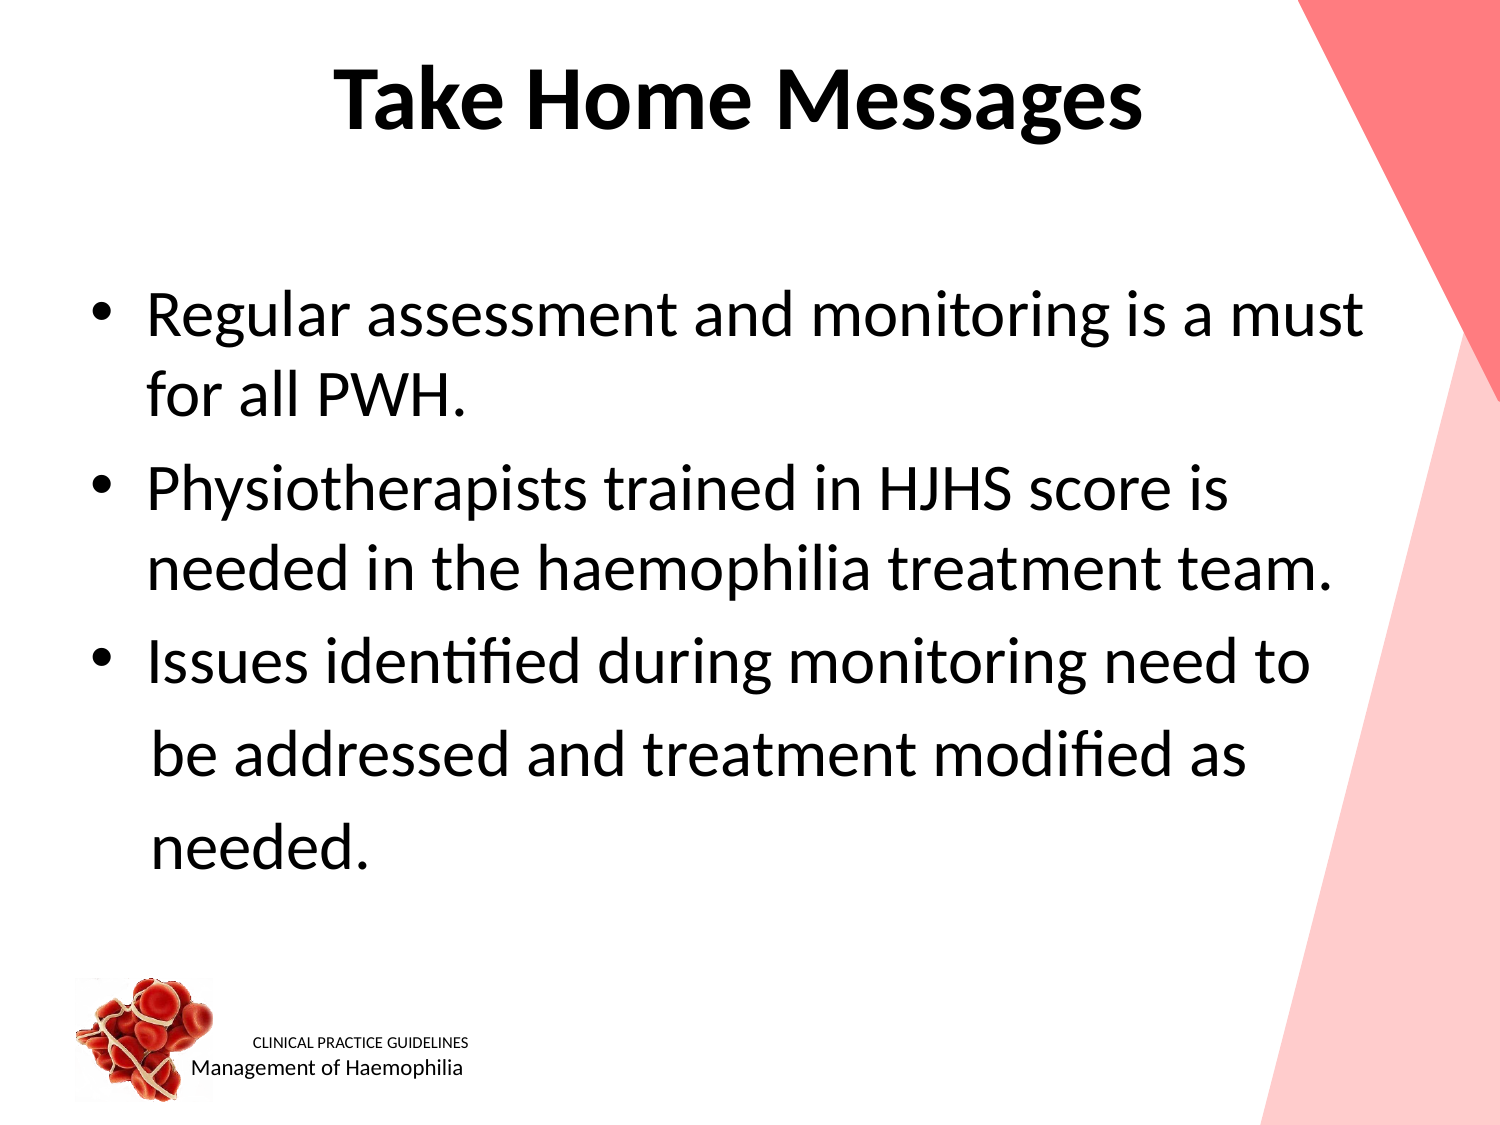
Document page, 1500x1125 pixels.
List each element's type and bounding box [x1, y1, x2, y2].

text_box [74, 0, 1500, 1125]
